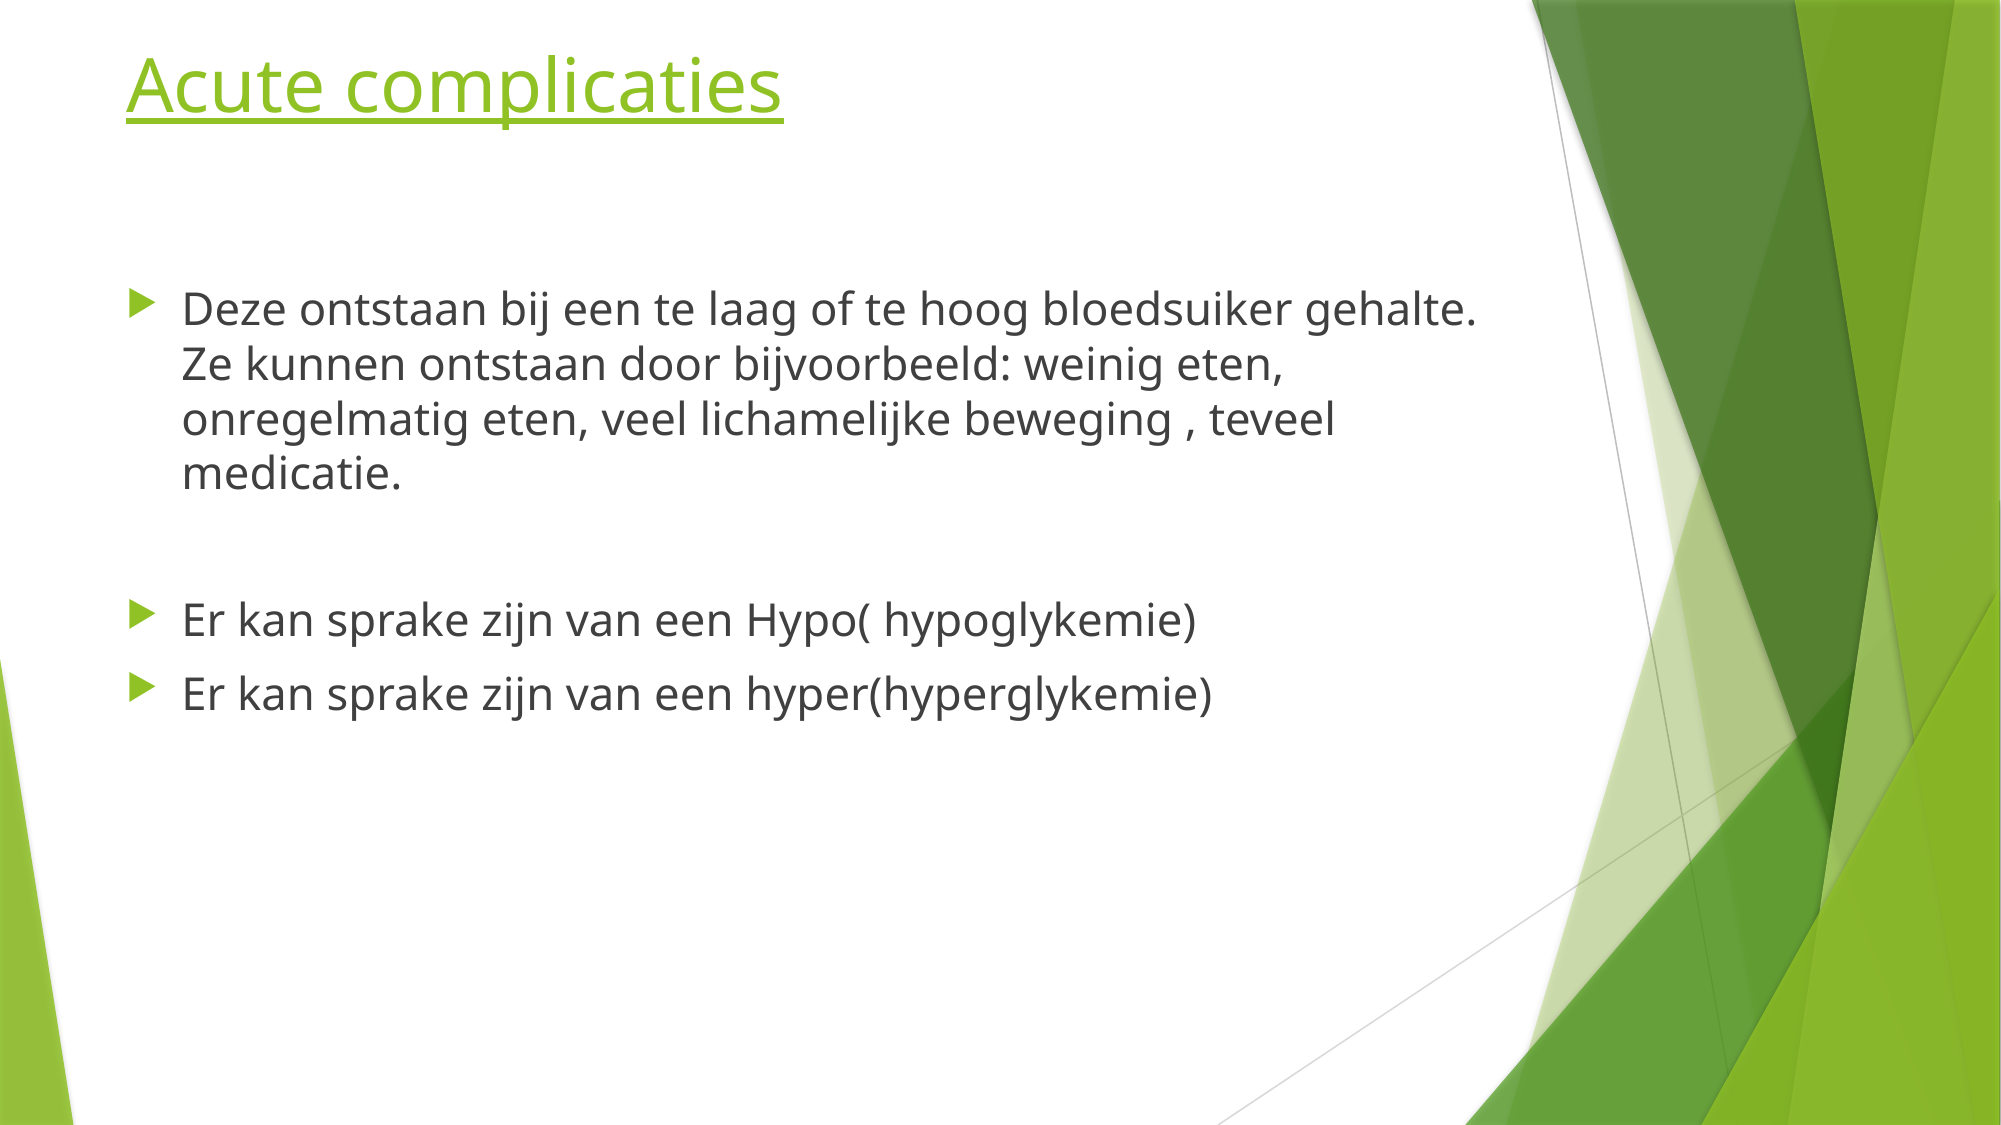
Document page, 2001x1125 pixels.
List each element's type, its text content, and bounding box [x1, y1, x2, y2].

title Acute complicaties [111, 29, 1522, 144]
list Deze ontstaan bij een te laag of te hoog bloedsuiker gehalte. Ze kunnen ontstaan door bijvoorbeeld: weinig eten, onregelmatig eten, veel lichamelijke beweging , teveel medicatie. Er kan sprake zijn van een Hypo( hypoglykemie) Er kan sprake zijn van een hyper(hyperglykemie) [111, 199, 1522, 992]
